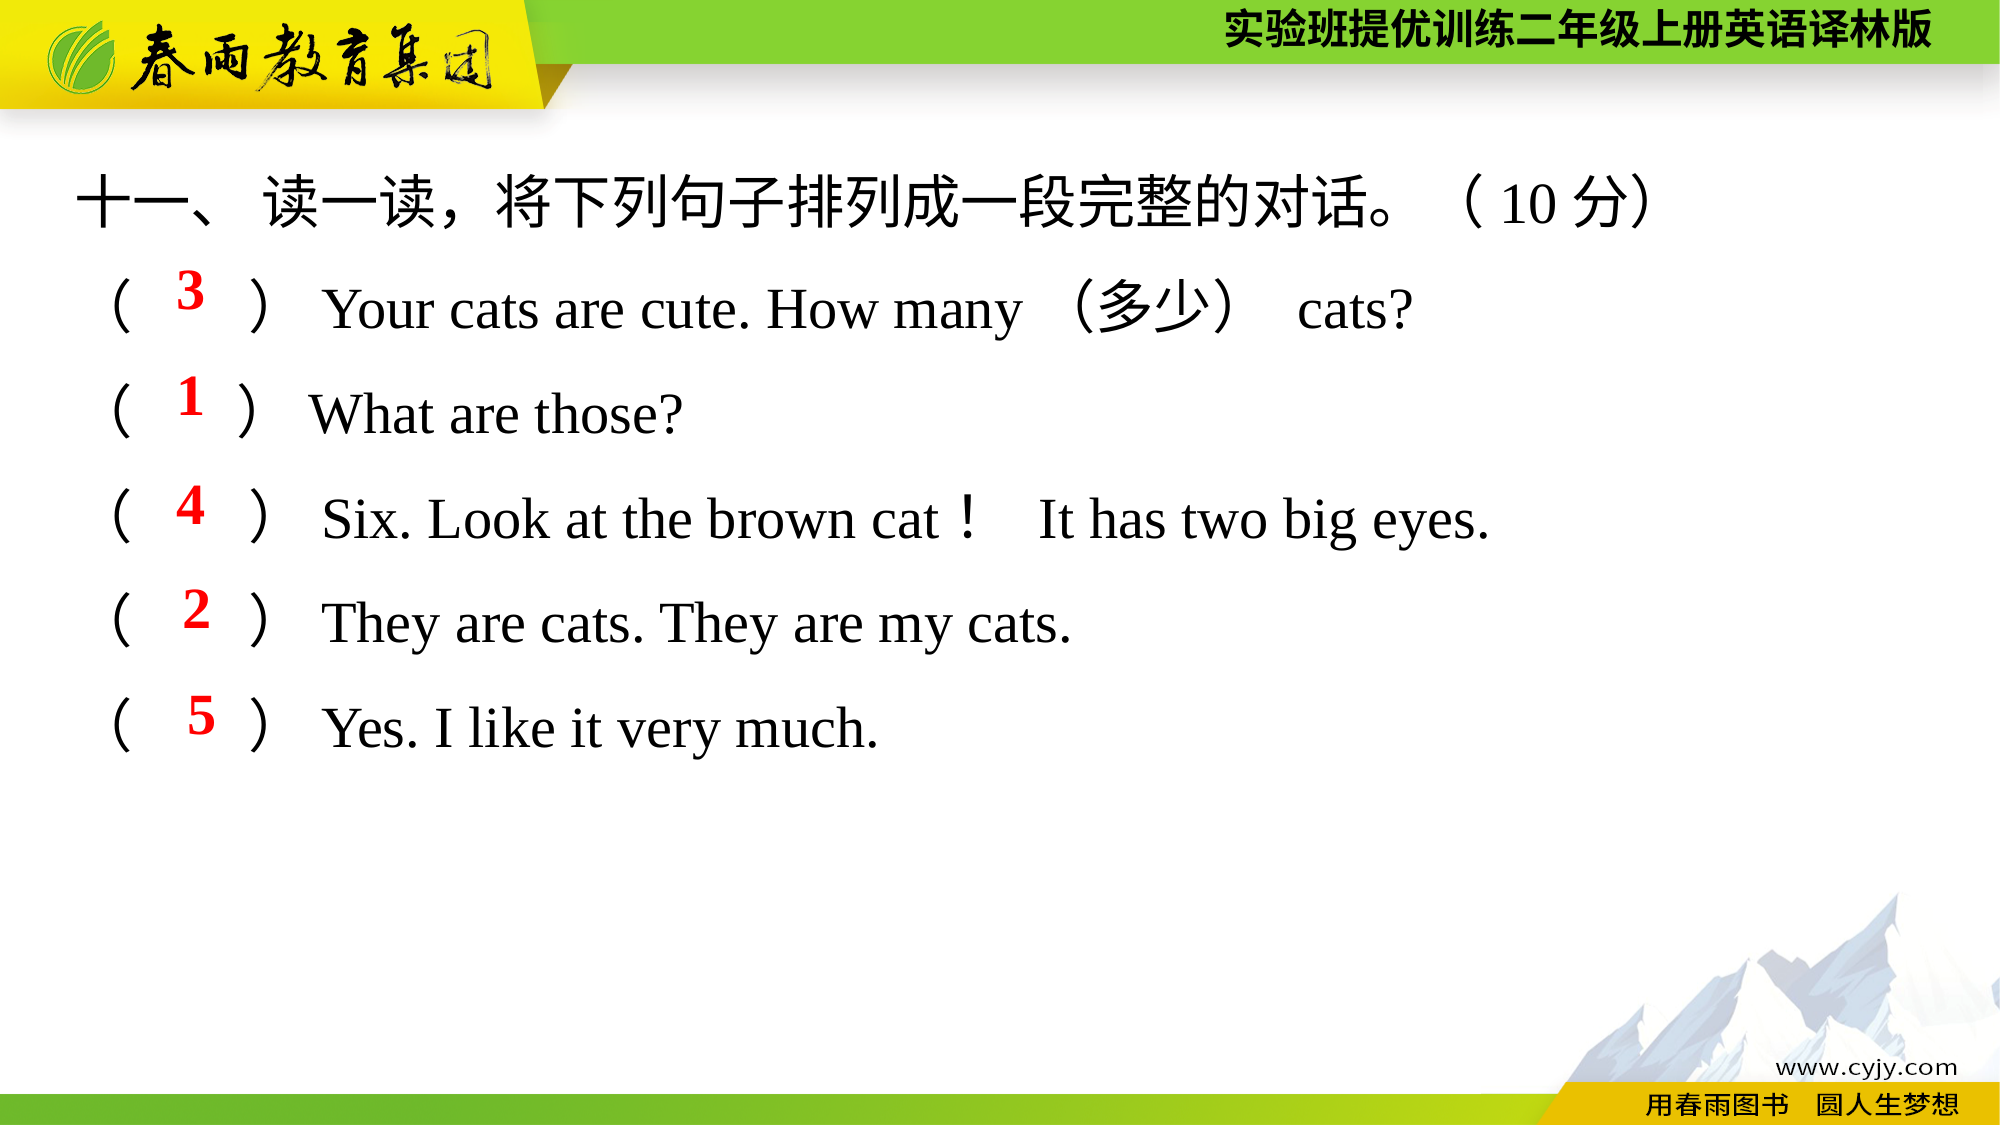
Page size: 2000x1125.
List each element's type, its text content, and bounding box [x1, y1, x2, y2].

text_box 2 [167, 562, 227, 648]
text_box 5 [172, 668, 232, 754]
picture [0, 0, 2000, 1125]
text_box 1 [161, 349, 221, 435]
text_box 4 [161, 459, 236, 544]
text_box 3 [161, 243, 221, 329]
list 十一、 读一读，将下列句子排列成一段完整的对话。（10分） （ ）Your cats are cute. How many（多少） cats? （ ）What are those? （ ）Six. Look at the brown cat！ It has two big eyes. （ ）They are cats. They are my cats. （ ）Yes. I like it very much. [59, 122, 1944, 774]
